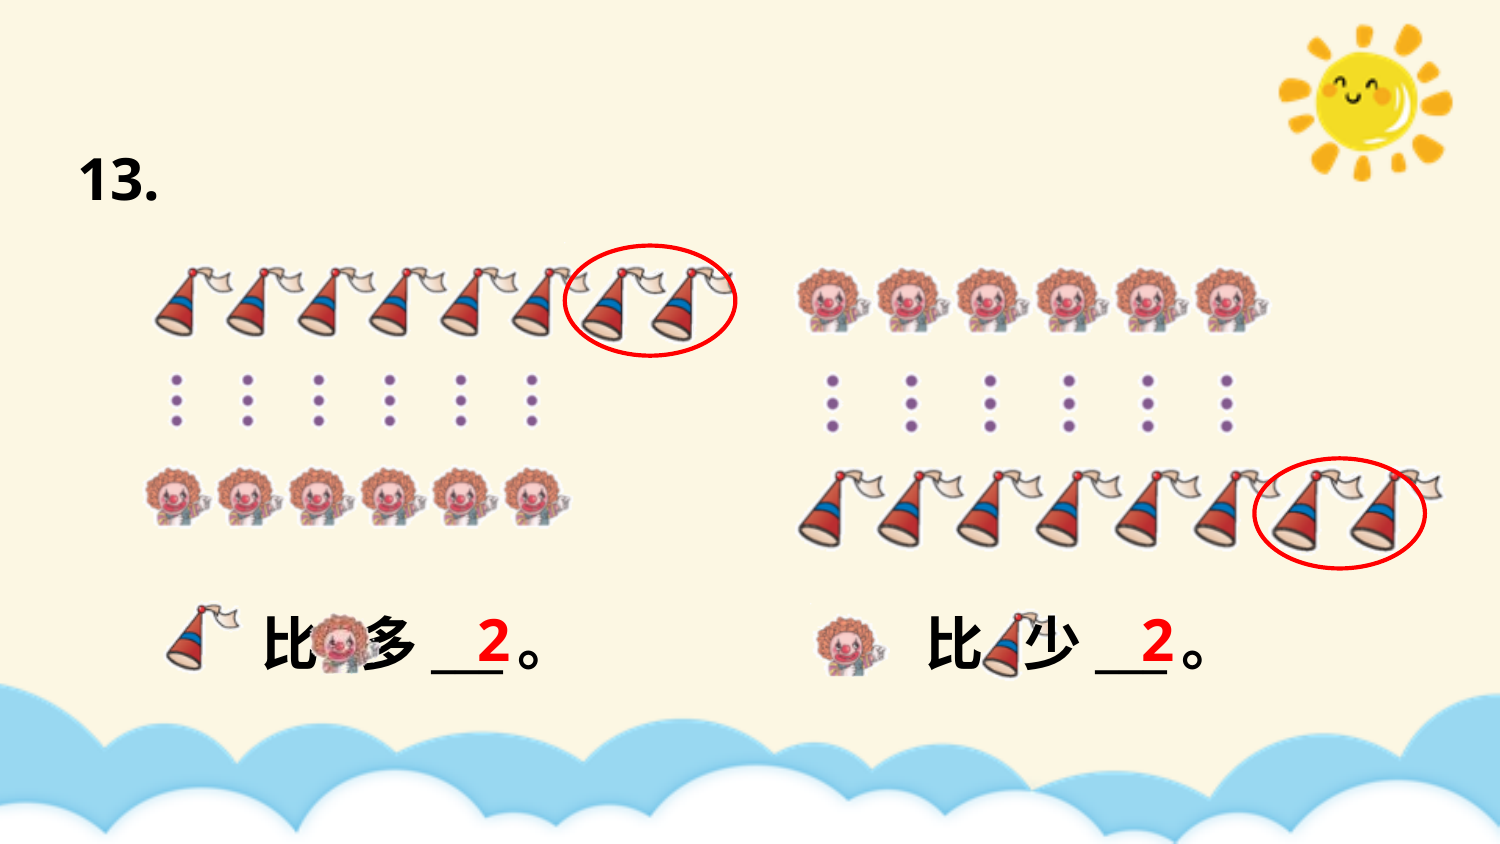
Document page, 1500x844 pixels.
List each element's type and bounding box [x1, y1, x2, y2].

text_box [150, 582, 612, 687]
picture [0, 0, 1500, 844]
text_box [810, 590, 1277, 687]
